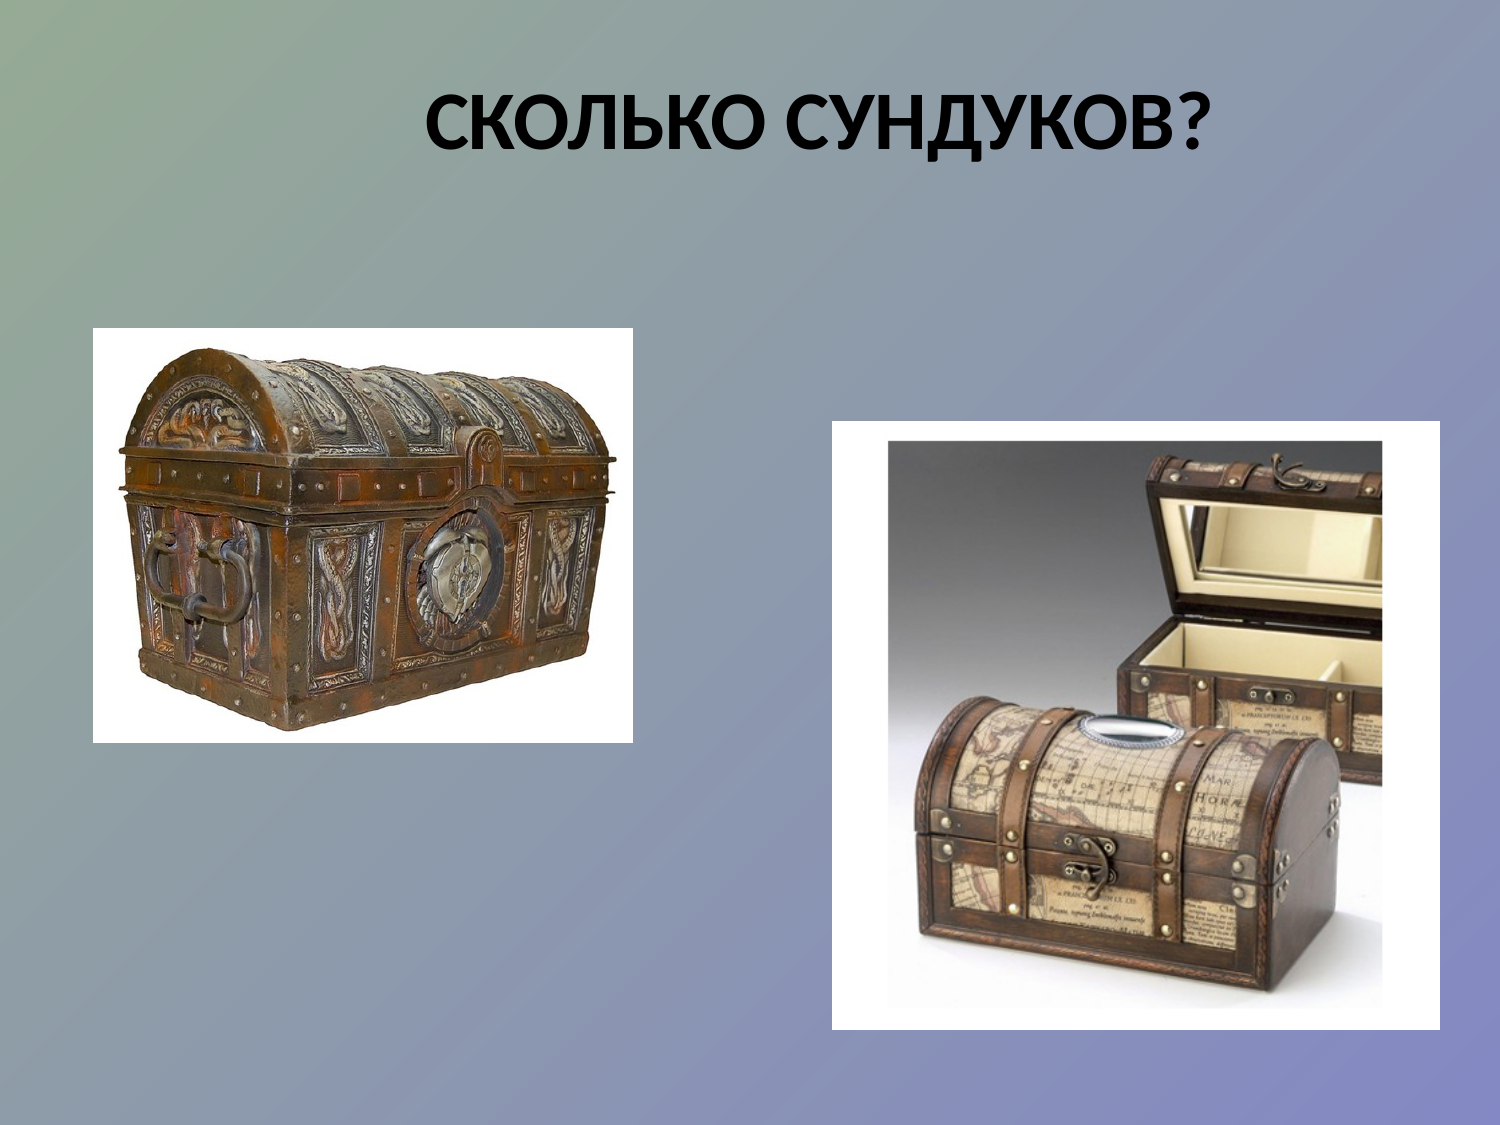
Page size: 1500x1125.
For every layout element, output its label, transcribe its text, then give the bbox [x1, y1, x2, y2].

picture [93, 327, 633, 743]
picture [831, 421, 1440, 1030]
text_box СКОЛЬКО СУНДУКОВ? [410, 58, 1243, 174]
